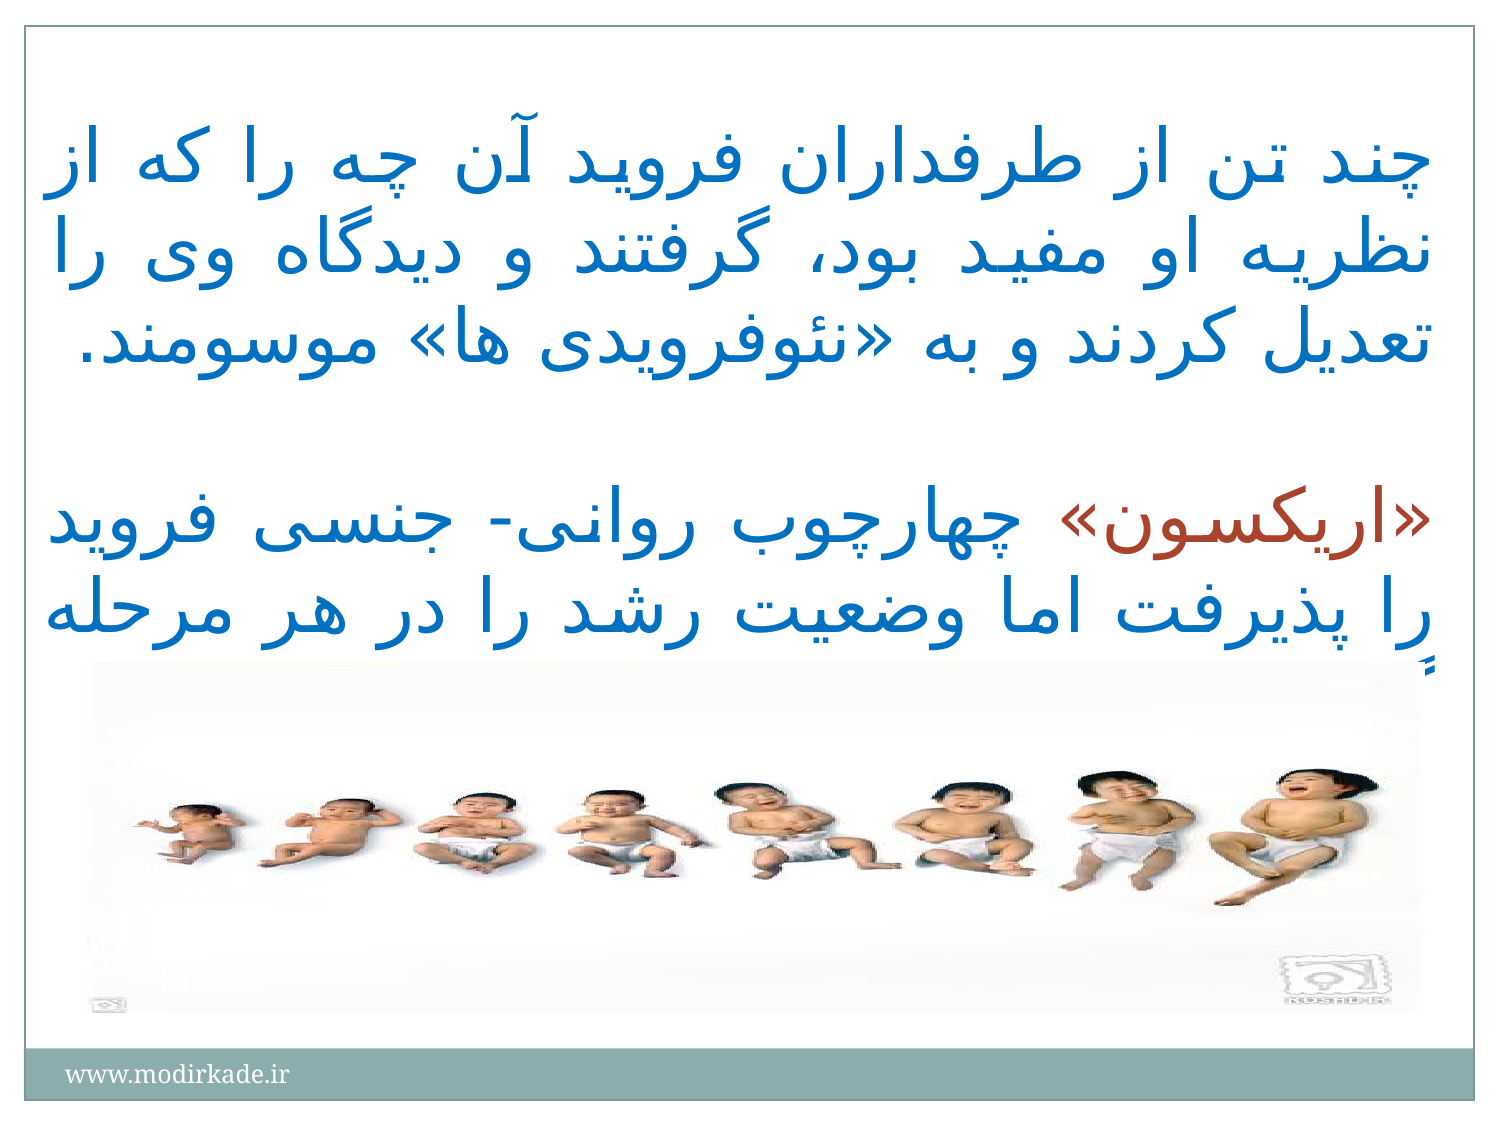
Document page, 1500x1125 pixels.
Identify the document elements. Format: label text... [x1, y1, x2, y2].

text_box چند تن از طرفداران فروید آن چه را که از نظریه او مفید بود، گرفتند و دیدگاه وی را تعدیل کردند و به «نئوفرویدی ها» موسومند. «اریکسون» چهارچوب روانی- جنسی فروید را پذیرفت اما وضعیت رشد را در هر مرحله گسترش داد. [24, 99, 1450, 745]
footer www.modirkade.ir [50, 1051, 638, 1112]
picture [87, 662, 1426, 1013]
